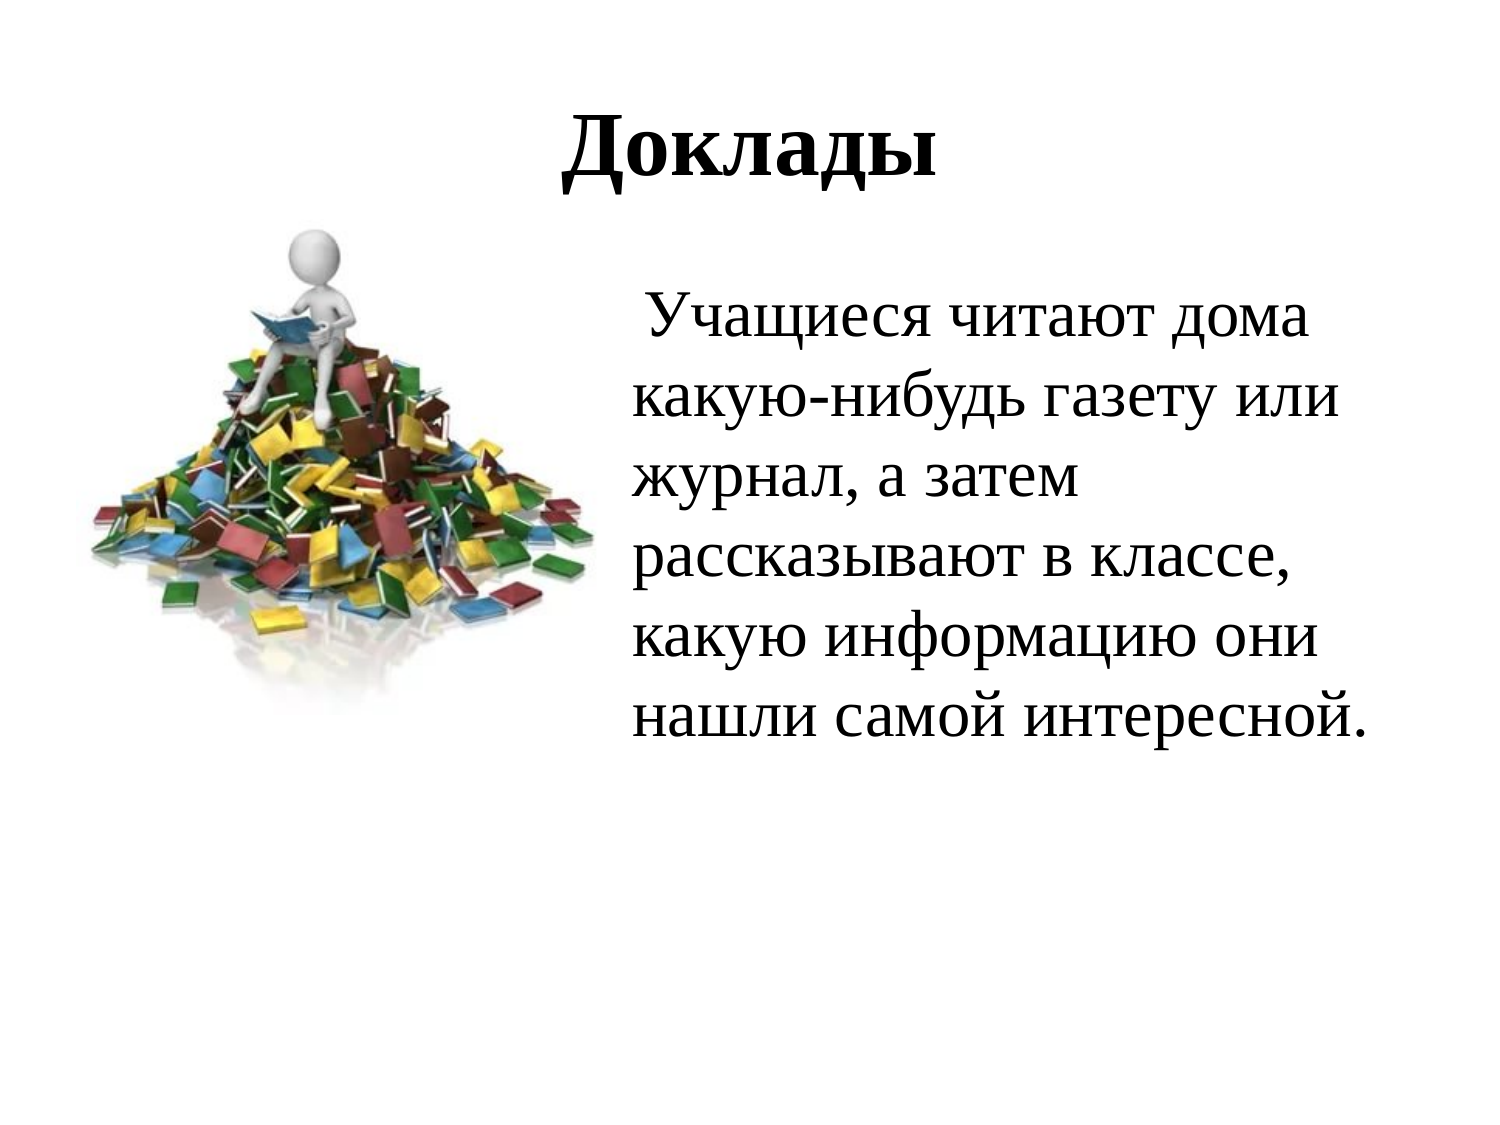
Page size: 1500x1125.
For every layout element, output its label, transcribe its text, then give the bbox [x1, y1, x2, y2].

picture [76, 219, 615, 715]
title Доклады [75, 45, 1425, 233]
list Учащиеся читают дома какую-нибудь газету или журнал, а затем рассказывают в классе, какую информацию они нашли самой интересной. [561, 262, 1425, 1005]
